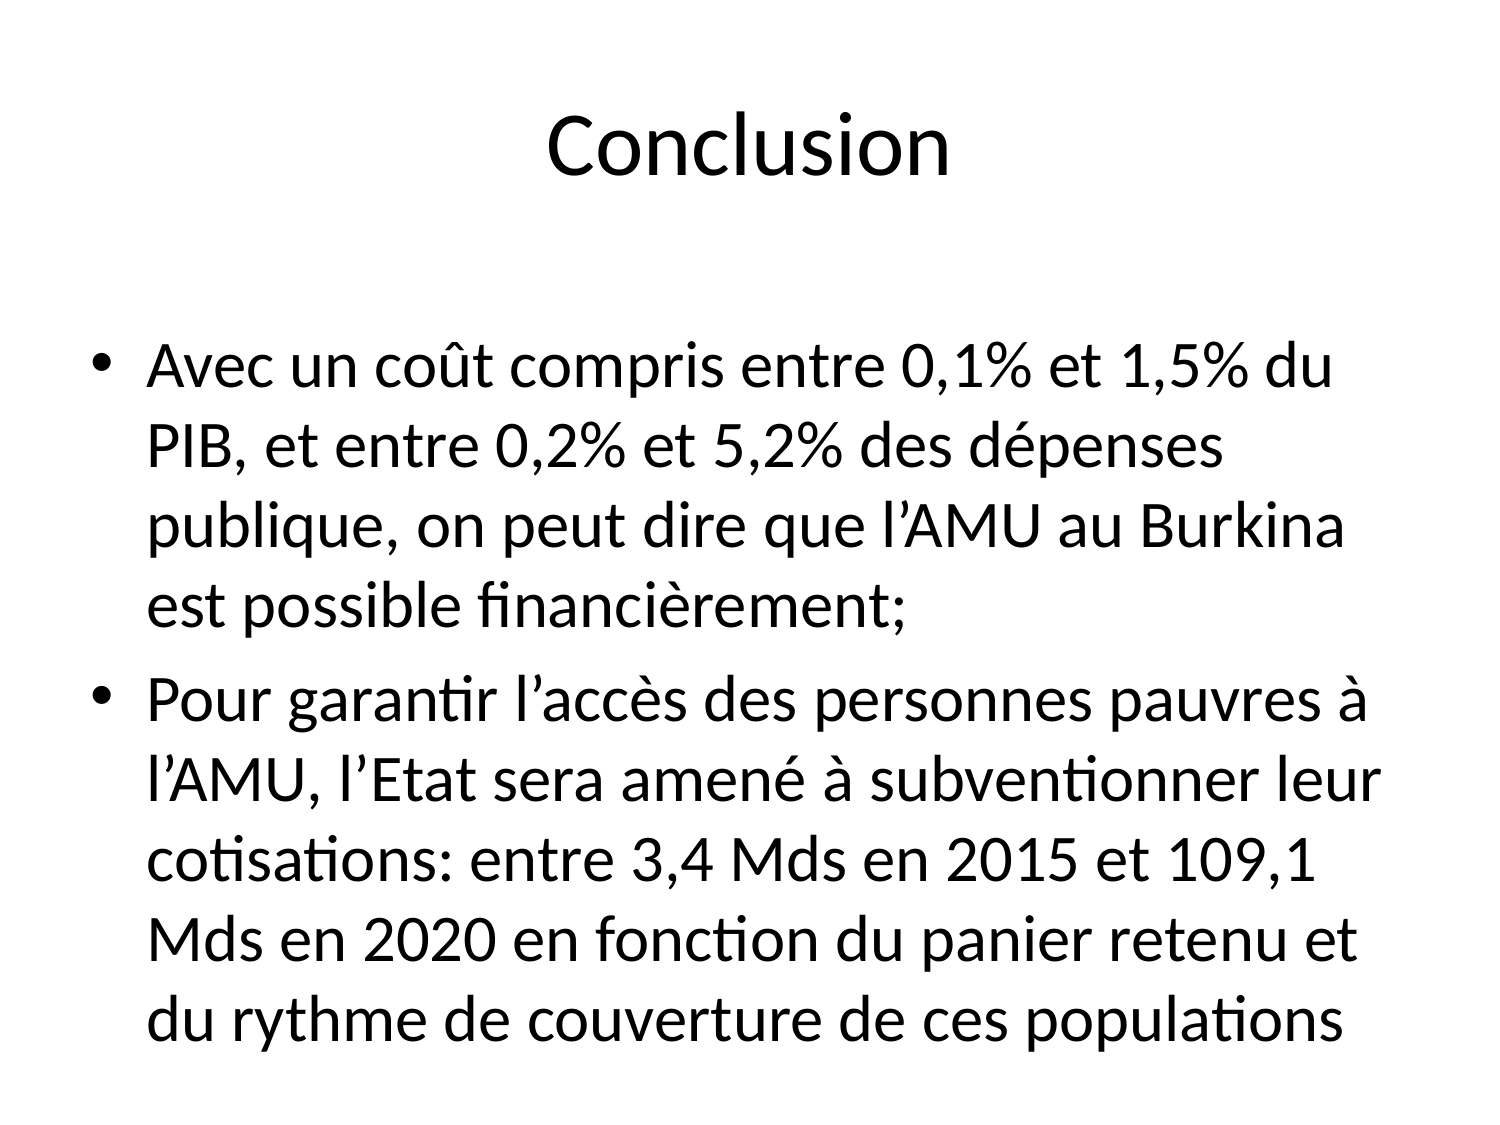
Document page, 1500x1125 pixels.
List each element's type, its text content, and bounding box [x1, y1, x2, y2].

list Avec un coût compris entre 0,1% et 1,5% du PIB, et entre 0,2% et 5,2% des dépenses publique, on peut dire que l’AMU au Burkina est possible financièrement; Pour garantir l’accès des personnes pauvres à l’AMU, l’Etat sera amené à subventionner leur cotisations: entre 3,4 Mds en 2015 et 109,1 Mds en 2020 en fonction du panier retenu et du rythme de couverture de ces populations [75, 219, 1425, 1125]
title Conclusion [75, 45, 1425, 219]
